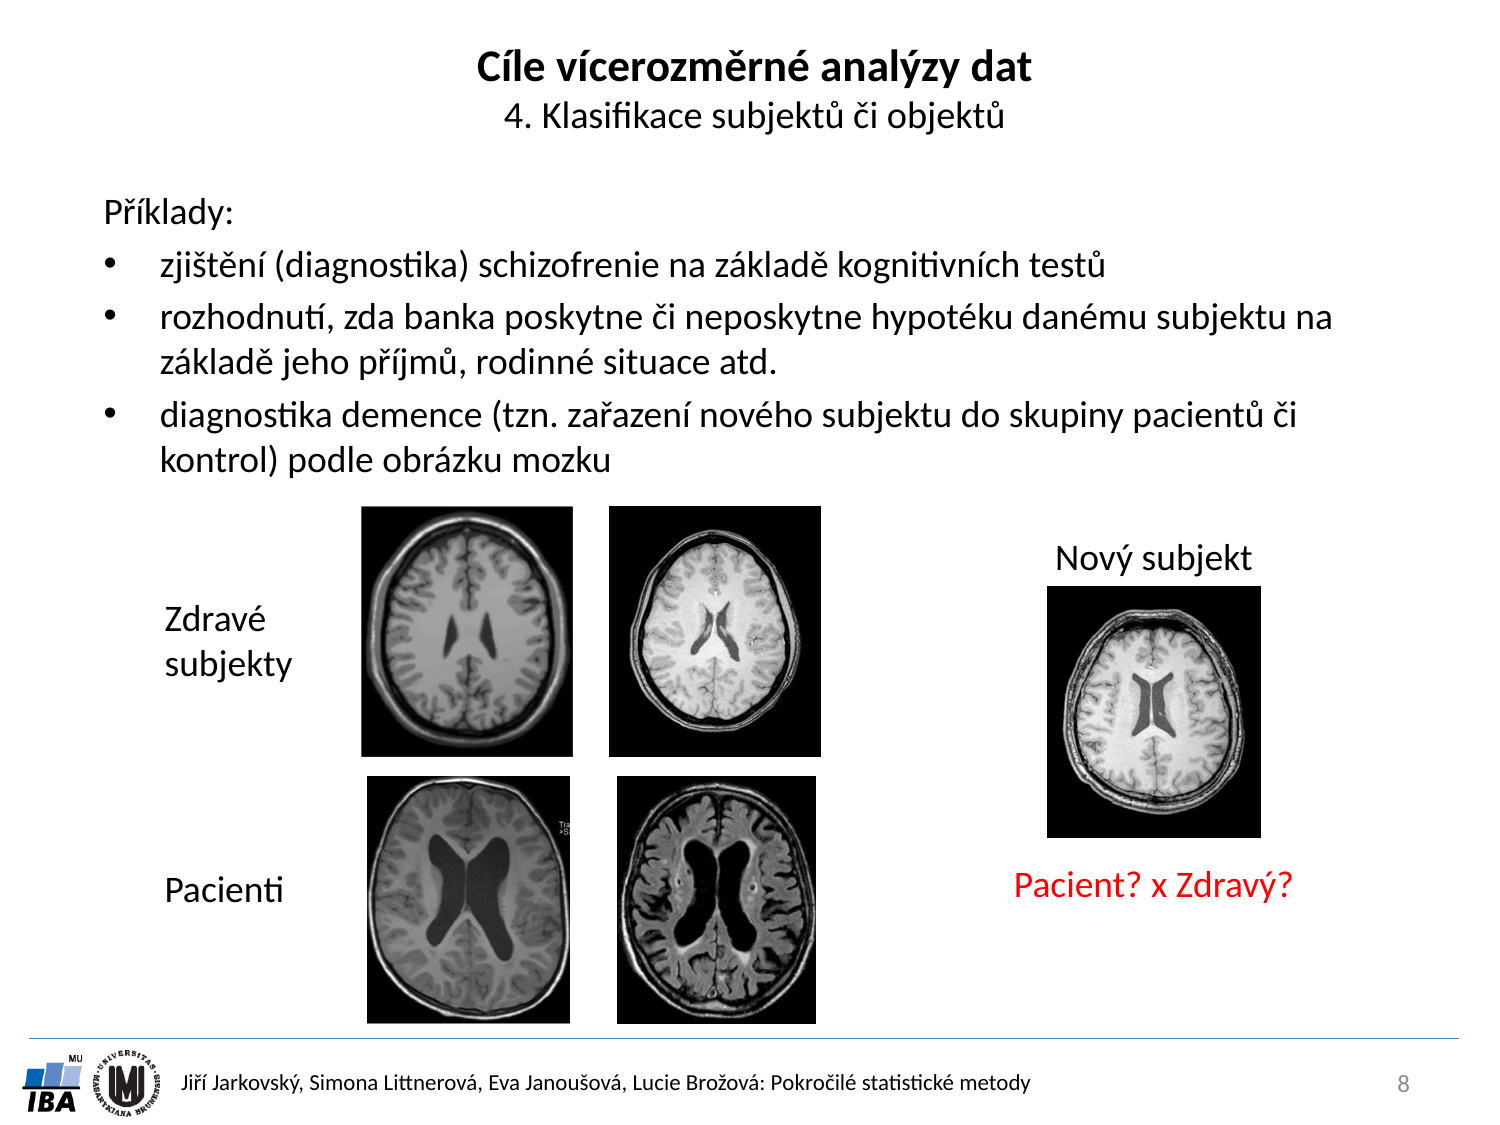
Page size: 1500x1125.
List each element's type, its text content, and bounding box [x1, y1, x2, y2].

picture [608, 506, 821, 757]
slide_number 8 [1074, 1052, 1425, 1113]
picture [342, 507, 593, 757]
text_box Pacienti [149, 857, 347, 918]
picture [1047, 586, 1261, 838]
picture [93, 1050, 160, 1117]
picture [617, 776, 816, 1024]
title Cíle vícerozměrné analýzy dat 4. Klasifikace subjektů či objektů [85, 28, 1425, 145]
text_box Zdravé subjekty [149, 586, 337, 692]
text_box Pacient? x Zdravý? [974, 852, 1334, 913]
picture [367, 776, 570, 1024]
text_box Nový subjekt [1007, 525, 1301, 586]
picture [22, 1055, 82, 1112]
list Příklady: zjištění (diagnostika) schizofrenie na základě kognitivních testů rozhodnutí, zda banka poskytne či neposkytne hypotéku danému subjektu na základě jeho příjmů, rodinné situace atd. diagnostika demence (tzn. zařazení nového subjektu do skupiny pacientů či kontrol) podle obrázku mozku [88, 179, 1425, 989]
